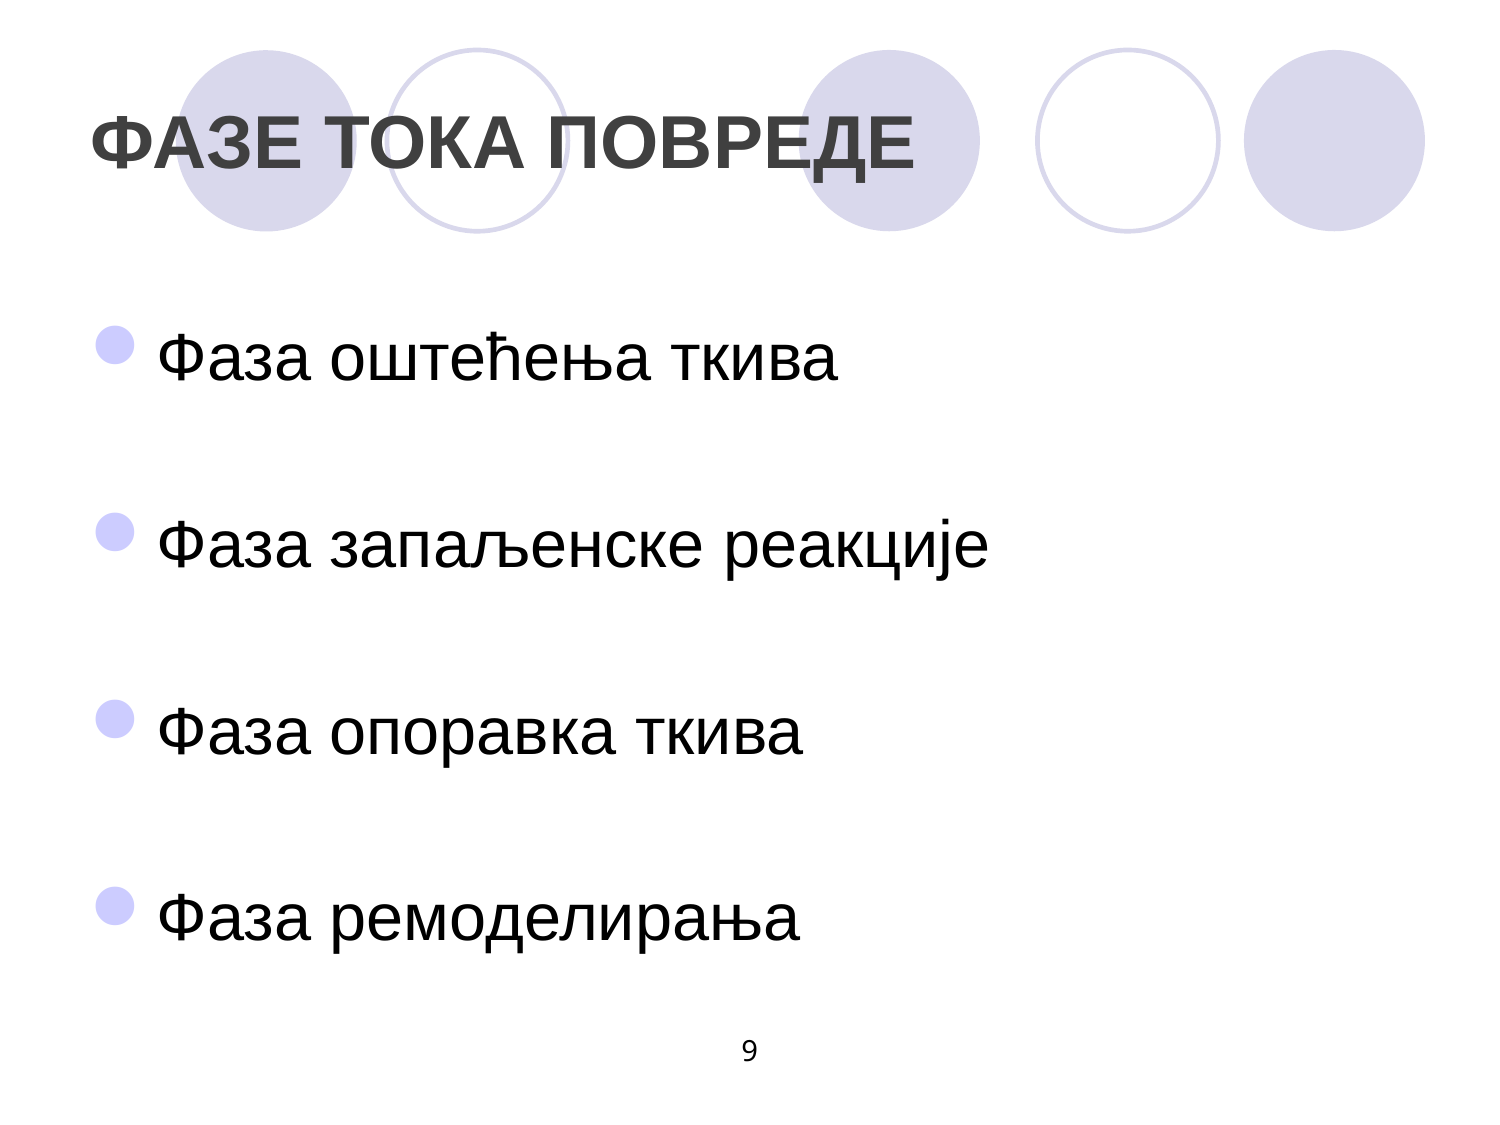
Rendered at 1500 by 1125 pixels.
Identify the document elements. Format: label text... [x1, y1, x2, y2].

list Фаза оштећења ткива Фаза запаљенске реакције Фаза опоравка ткива Фаза ремоделирања [75, 262, 1425, 1006]
title ФАЗЕ ТОКА ПОВРЕДЕ [75, 45, 1425, 233]
slide_number 9 [512, 1024, 988, 1101]
